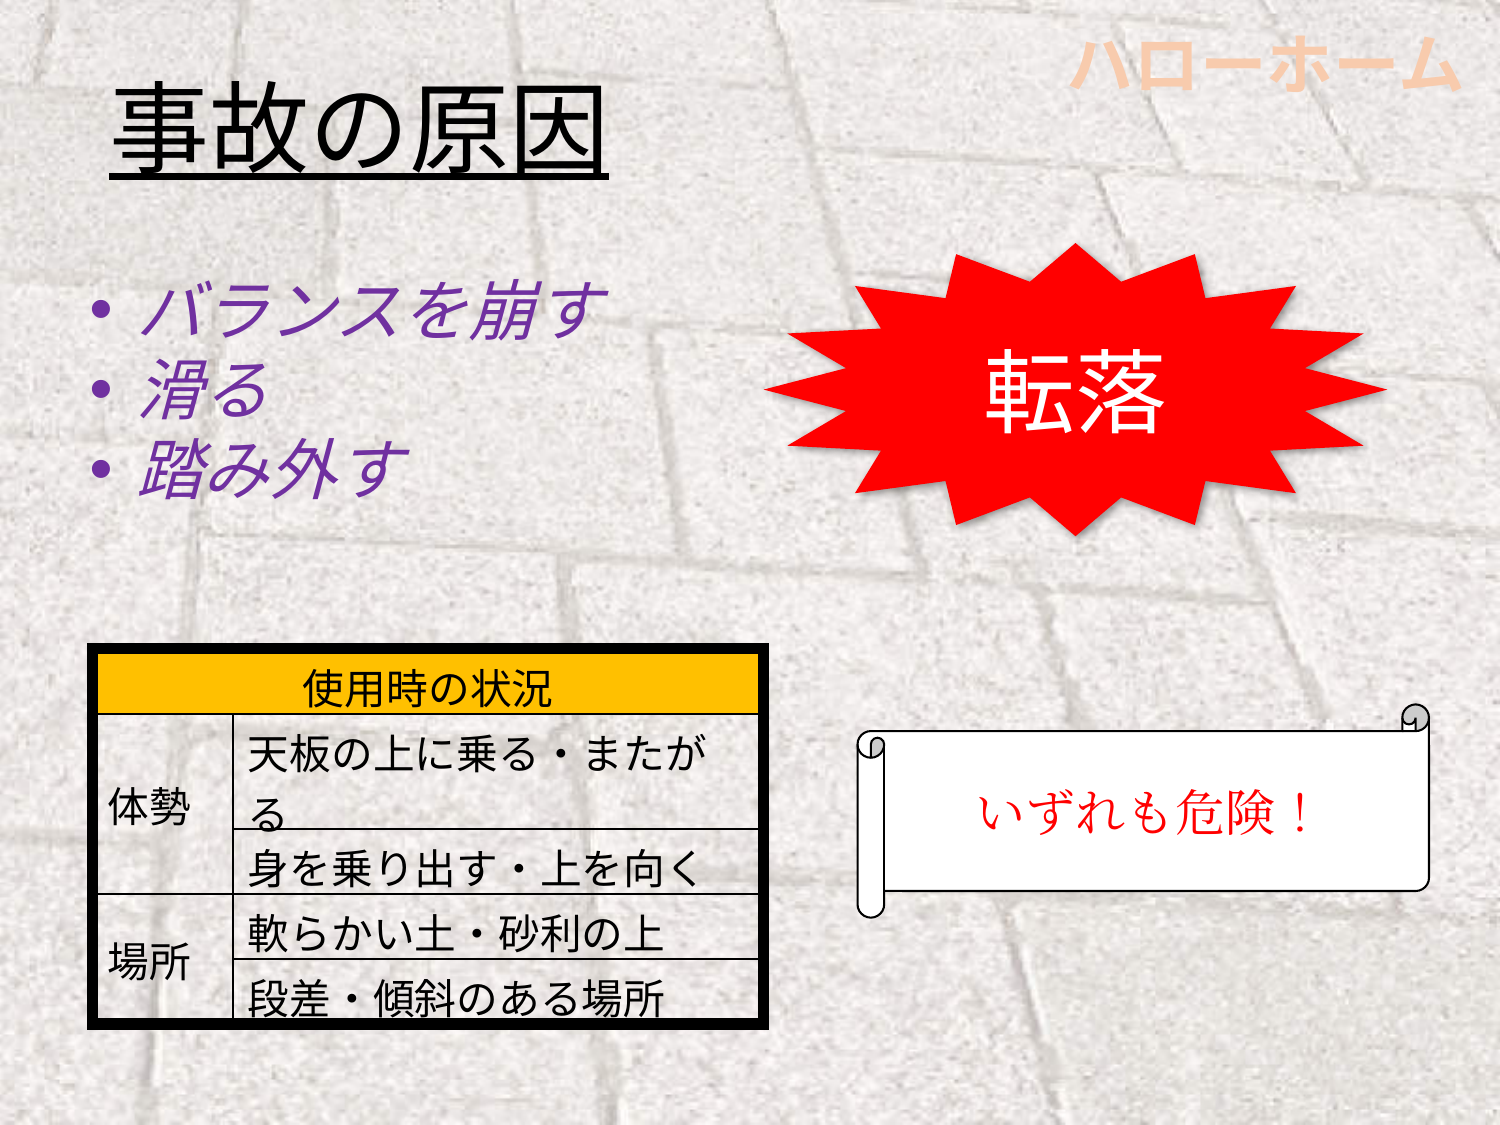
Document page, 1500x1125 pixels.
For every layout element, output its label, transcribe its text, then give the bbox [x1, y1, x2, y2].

table_cell 軟らかい土・砂利の上 [234, 895, 758, 958]
text_box いずれも危険！ [856, 703, 1431, 919]
text_box バランスを崩す 滑る 踏み外す [74, 260, 617, 516]
table_cell 段差・傾斜のある場所 [234, 960, 758, 1018]
table_cell 天板の上に乗る・またがる [234, 715, 758, 828]
picture [0, 0, 1500, 1125]
text_box 転落 [763, 241, 1388, 538]
text_box 事故の原因 [94, 57, 625, 193]
table_cell 身を乗り出す・上を向く [234, 830, 758, 893]
table_cell 体勢 [98, 715, 232, 893]
table_cell 場所 [98, 895, 232, 1018]
table_header 使用時の状況 [98, 654, 758, 713]
